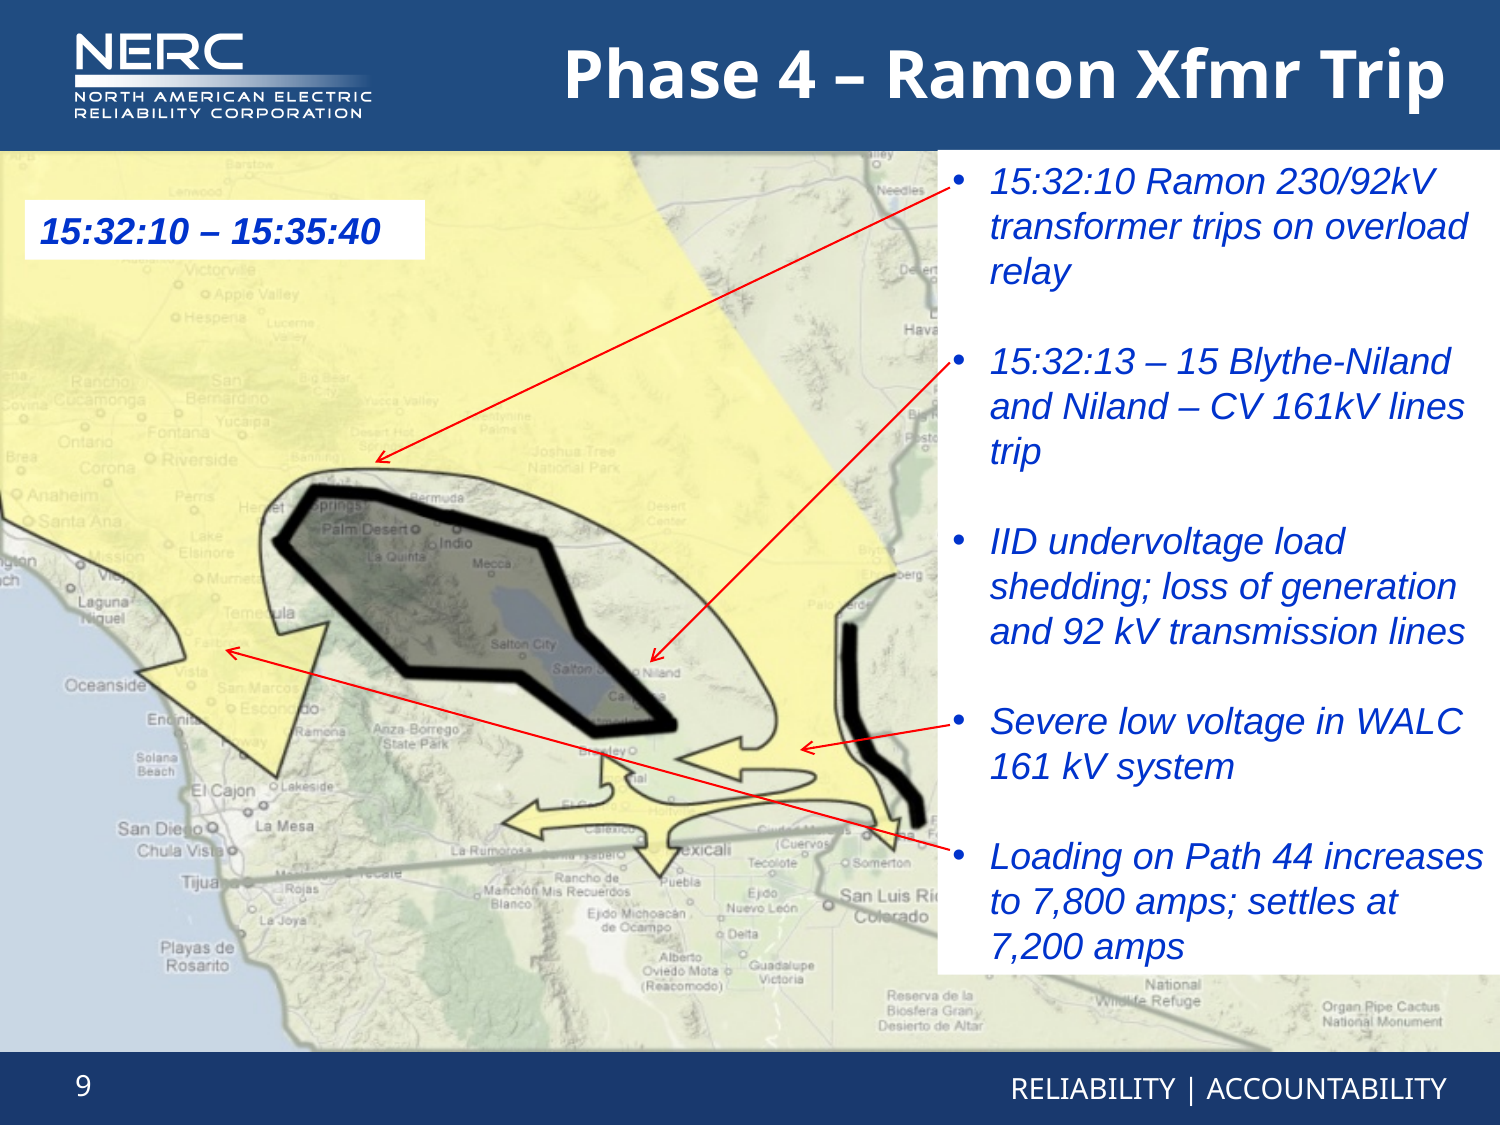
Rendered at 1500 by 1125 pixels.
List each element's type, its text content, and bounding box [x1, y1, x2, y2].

title Phase 4 – Ramon Xfmr Trip [412, 24, 1463, 133]
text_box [649, 362, 951, 649]
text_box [224, 649, 951, 851]
picture [0, 0, 1500, 1052]
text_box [374, 187, 951, 463]
